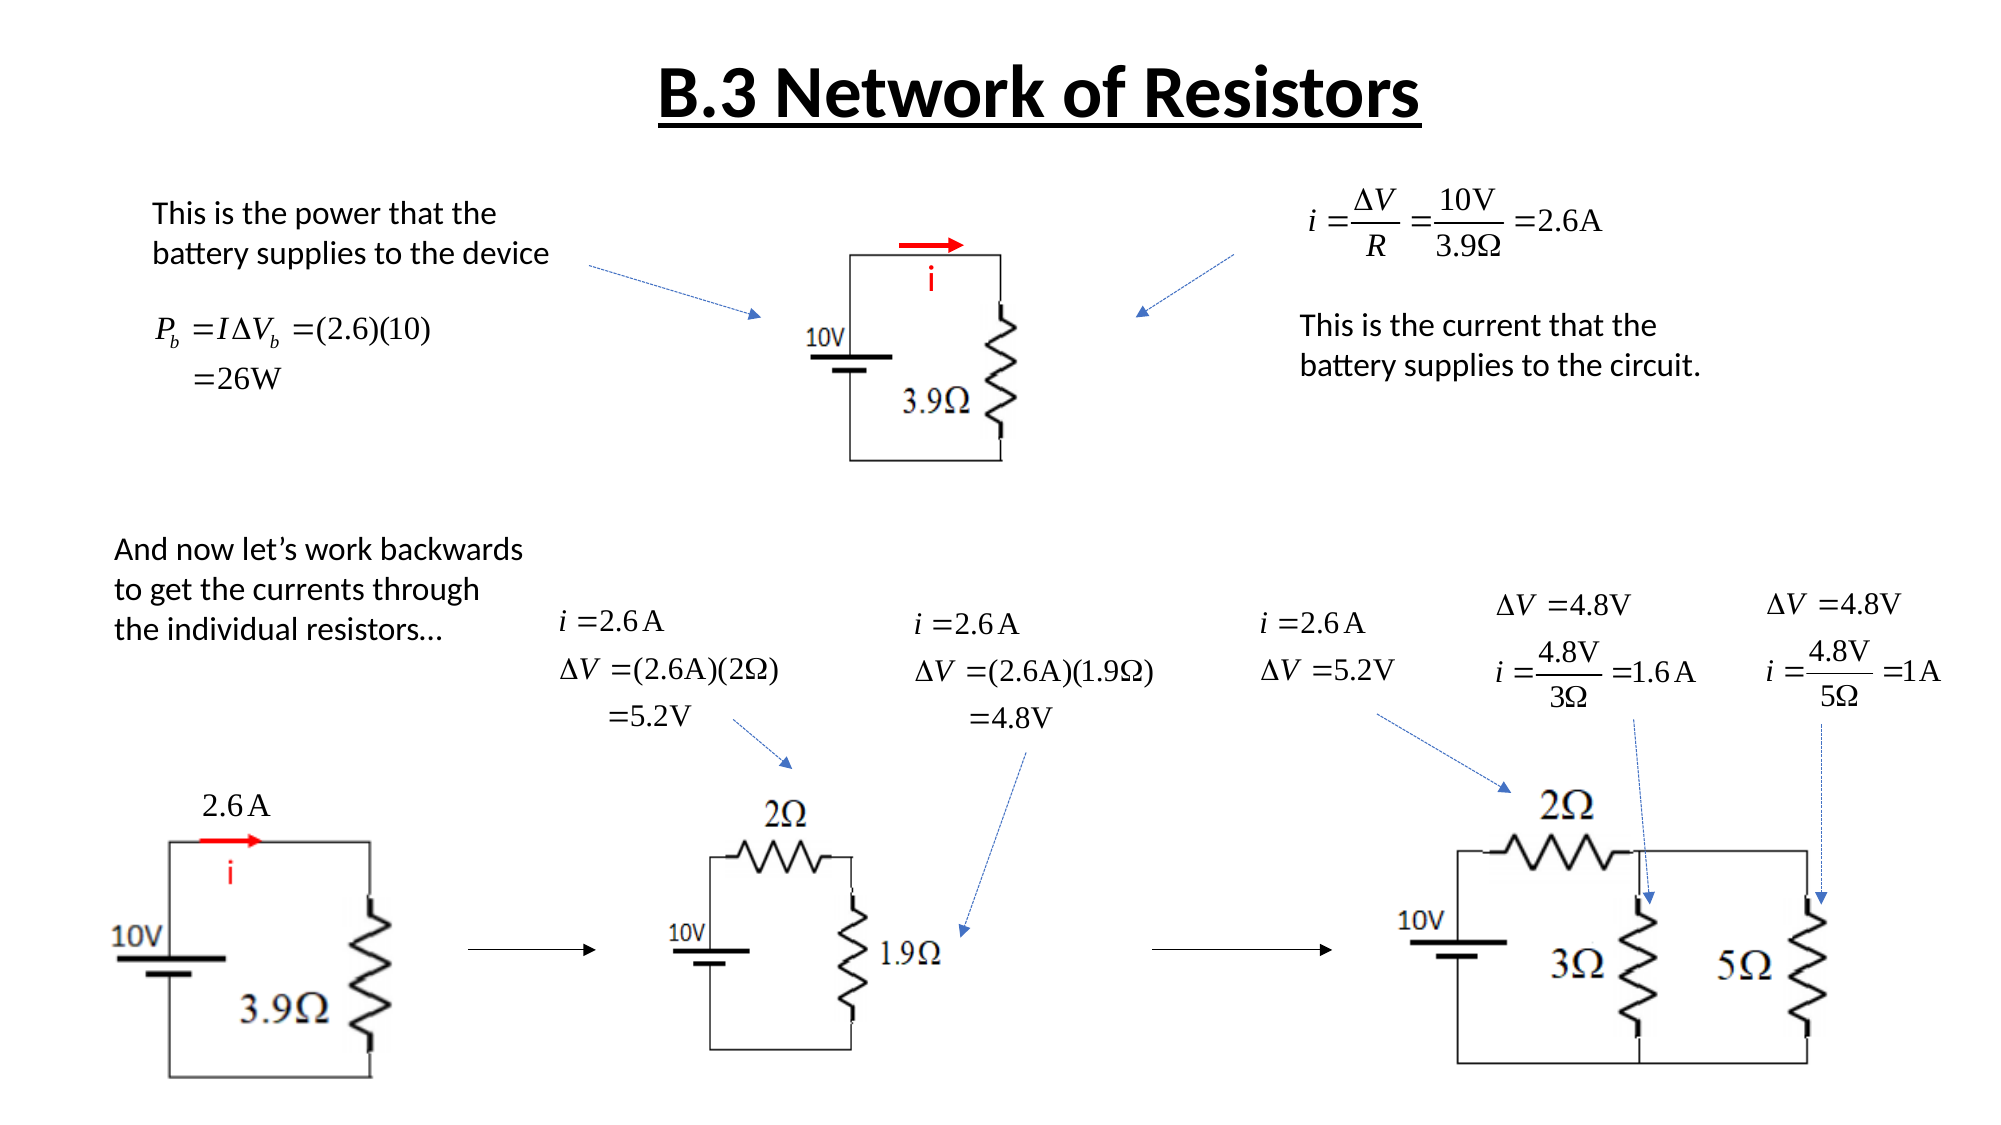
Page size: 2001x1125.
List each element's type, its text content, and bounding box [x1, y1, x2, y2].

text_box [1388, 778, 1855, 1106]
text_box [197, 785, 277, 830]
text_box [1376, 713, 1512, 793]
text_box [733, 719, 793, 770]
text_box B.3 Network of Resistors [643, 45, 1445, 144]
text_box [1135, 254, 1234, 318]
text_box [1761, 586, 1947, 713]
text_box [1255, 604, 1402, 689]
picture [91, 820, 411, 1101]
text_box This is the power that the battery supplies to the device [137, 183, 571, 279]
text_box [149, 307, 437, 406]
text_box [1303, 179, 1611, 264]
text_box And now let’s work backwards to get the currents through the individual resistors… [99, 519, 539, 655]
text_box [641, 733, 1079, 1115]
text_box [1633, 719, 1650, 905]
text_box This is the current that the battery supplies to the circuit. [1284, 296, 1745, 391]
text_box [785, 166, 1119, 502]
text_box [909, 605, 1160, 742]
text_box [588, 265, 762, 318]
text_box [1491, 587, 1703, 714]
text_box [960, 752, 1027, 938]
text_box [554, 602, 784, 740]
